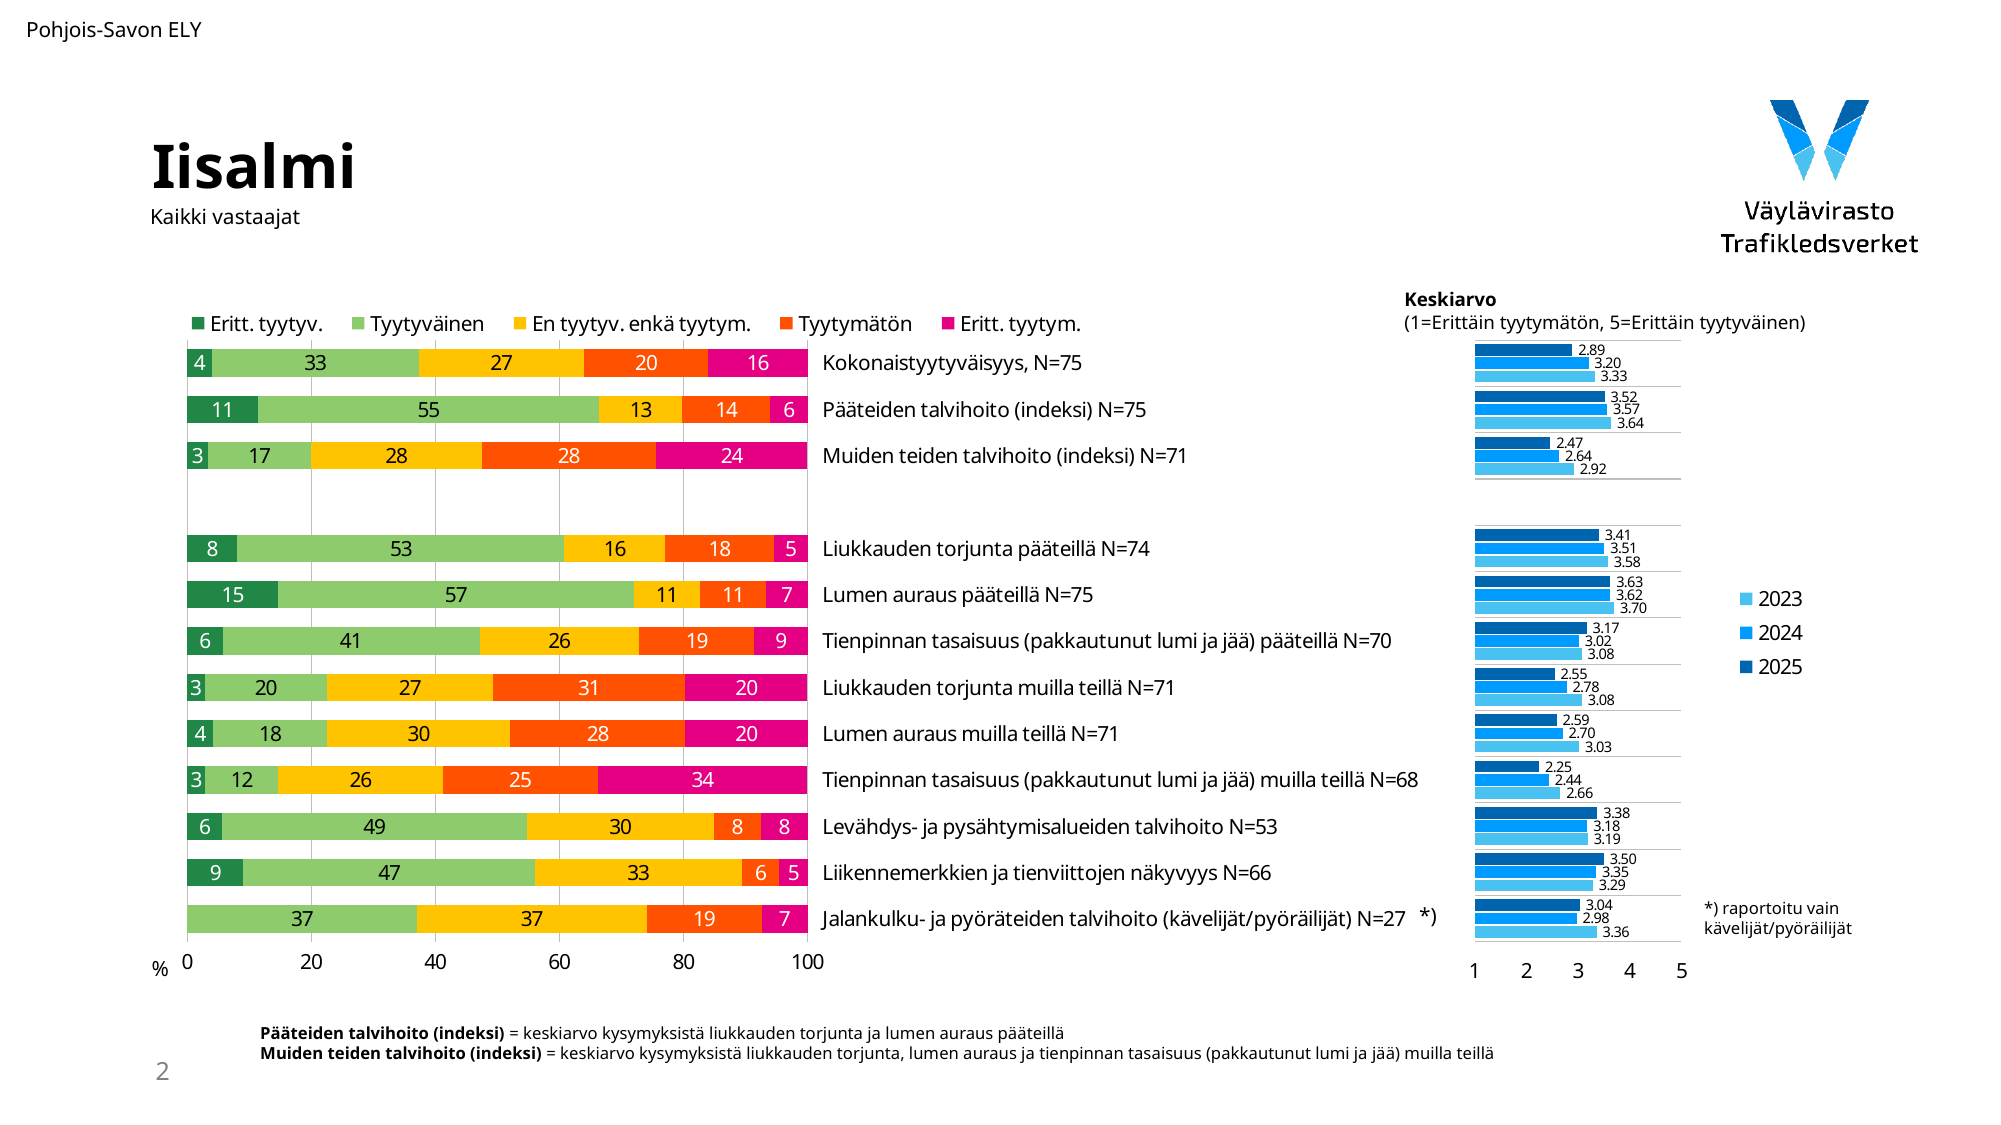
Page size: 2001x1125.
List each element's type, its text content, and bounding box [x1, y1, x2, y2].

chart [168, 281, 1822, 985]
picture [1682, 62, 1958, 292]
text_box Kaikki vastaajat [135, 196, 315, 237]
text_box Keskiarvo (1=Erittäin tyytymätön, 5=Erittäin tyytyväinen) [1389, 280, 1826, 341]
text_box *) raportoitu vain kävelijät/pyöräilijät [1822, 890, 1868, 945]
title Iisalmi [137, 59, 1555, 278]
footer [0, 1042, 675, 1103]
text_box Pääteiden talvihoito (indeksi) = keskiarvo kysymyksistä liukkauden torjunta ja lumen auraus pääteillä Muiden teiden talvihoito (indeksi) = keskiarvo kysymyksistä liukkauden torjunta, lumen auraus ja tienpinnan tasaisuus (pakkautunut lumi ja jää) muilla teillä [245, 1015, 1520, 1094]
text_box Pohjois-Savon ELY [11, 9, 217, 50]
text_box % [136, 948, 184, 989]
